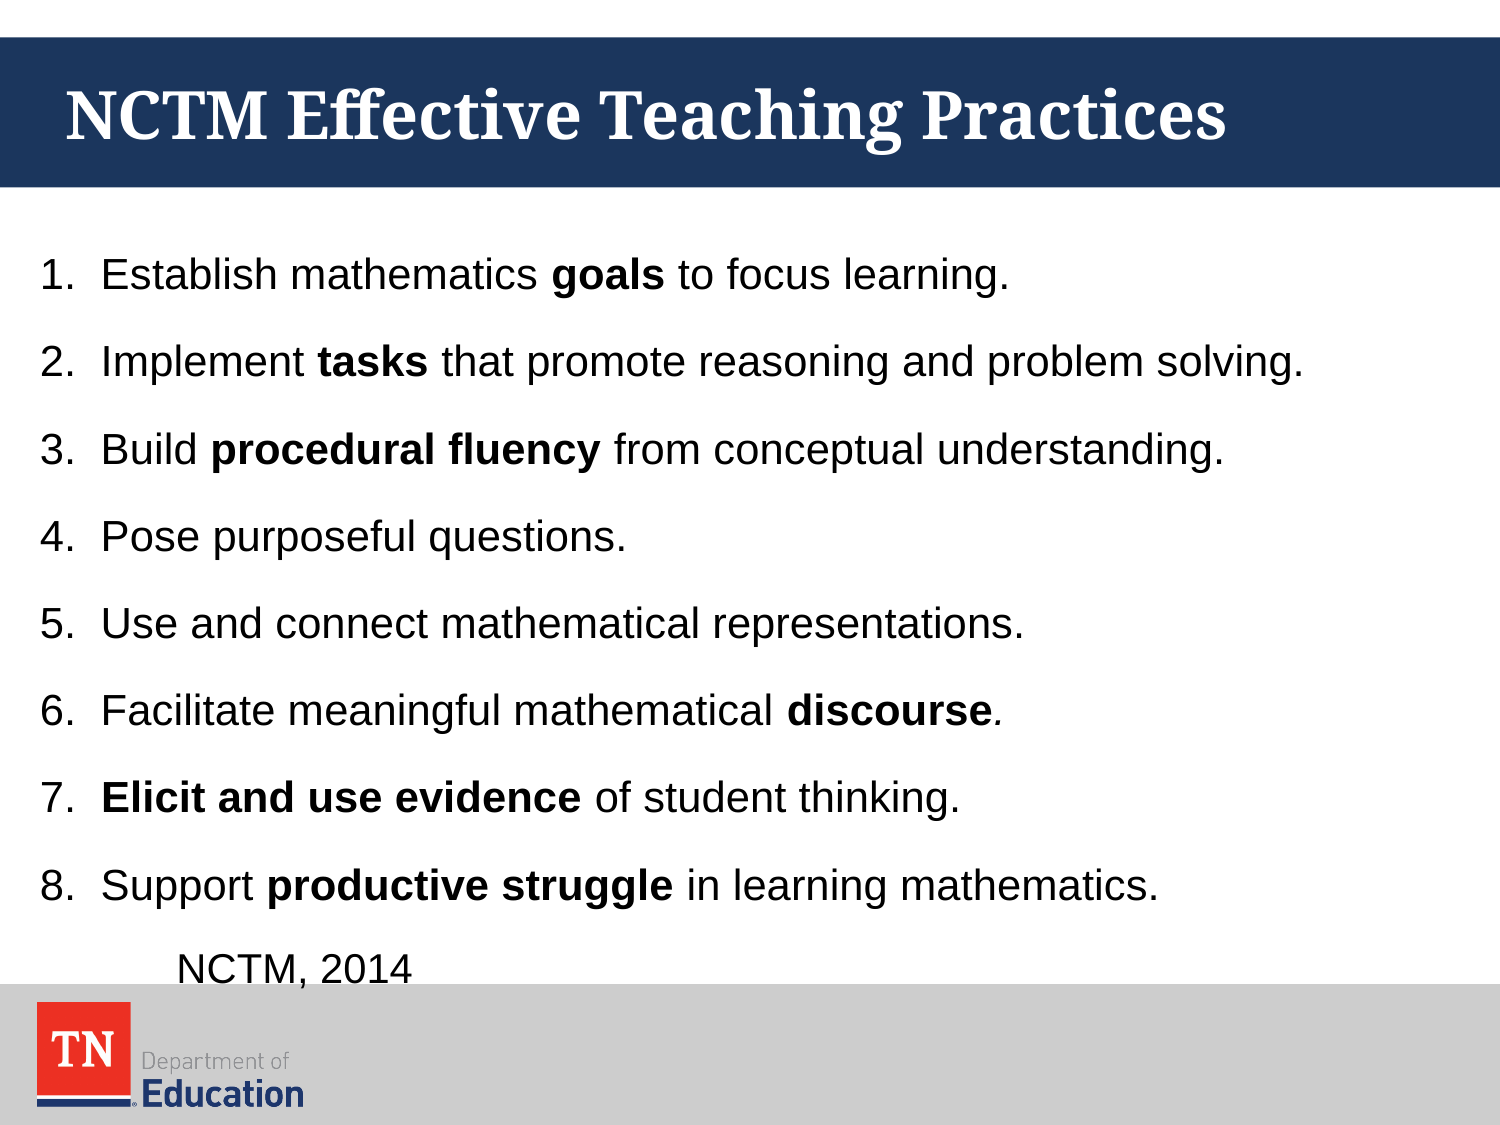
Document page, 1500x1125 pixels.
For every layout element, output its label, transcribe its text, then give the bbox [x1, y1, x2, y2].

picture [37, 1002, 303, 1107]
title NCTM Effective Teaching Practices [50, 37, 1413, 188]
list 1. Establish mathematics goals to focus learning. 2. Implement tasks that promote reasoning and problem solving. 3. Build procedural fluency from conceptual understanding. 4. Pose purposeful questions. 5. Use and connect mathematical representations. 6. Facilitate meaningful mathematical discourse. 7. Elicit and use evidence of student thinking. 8. Support productive struggle in learning mathematics. NCTM, 2014 [24, 212, 1475, 1000]
